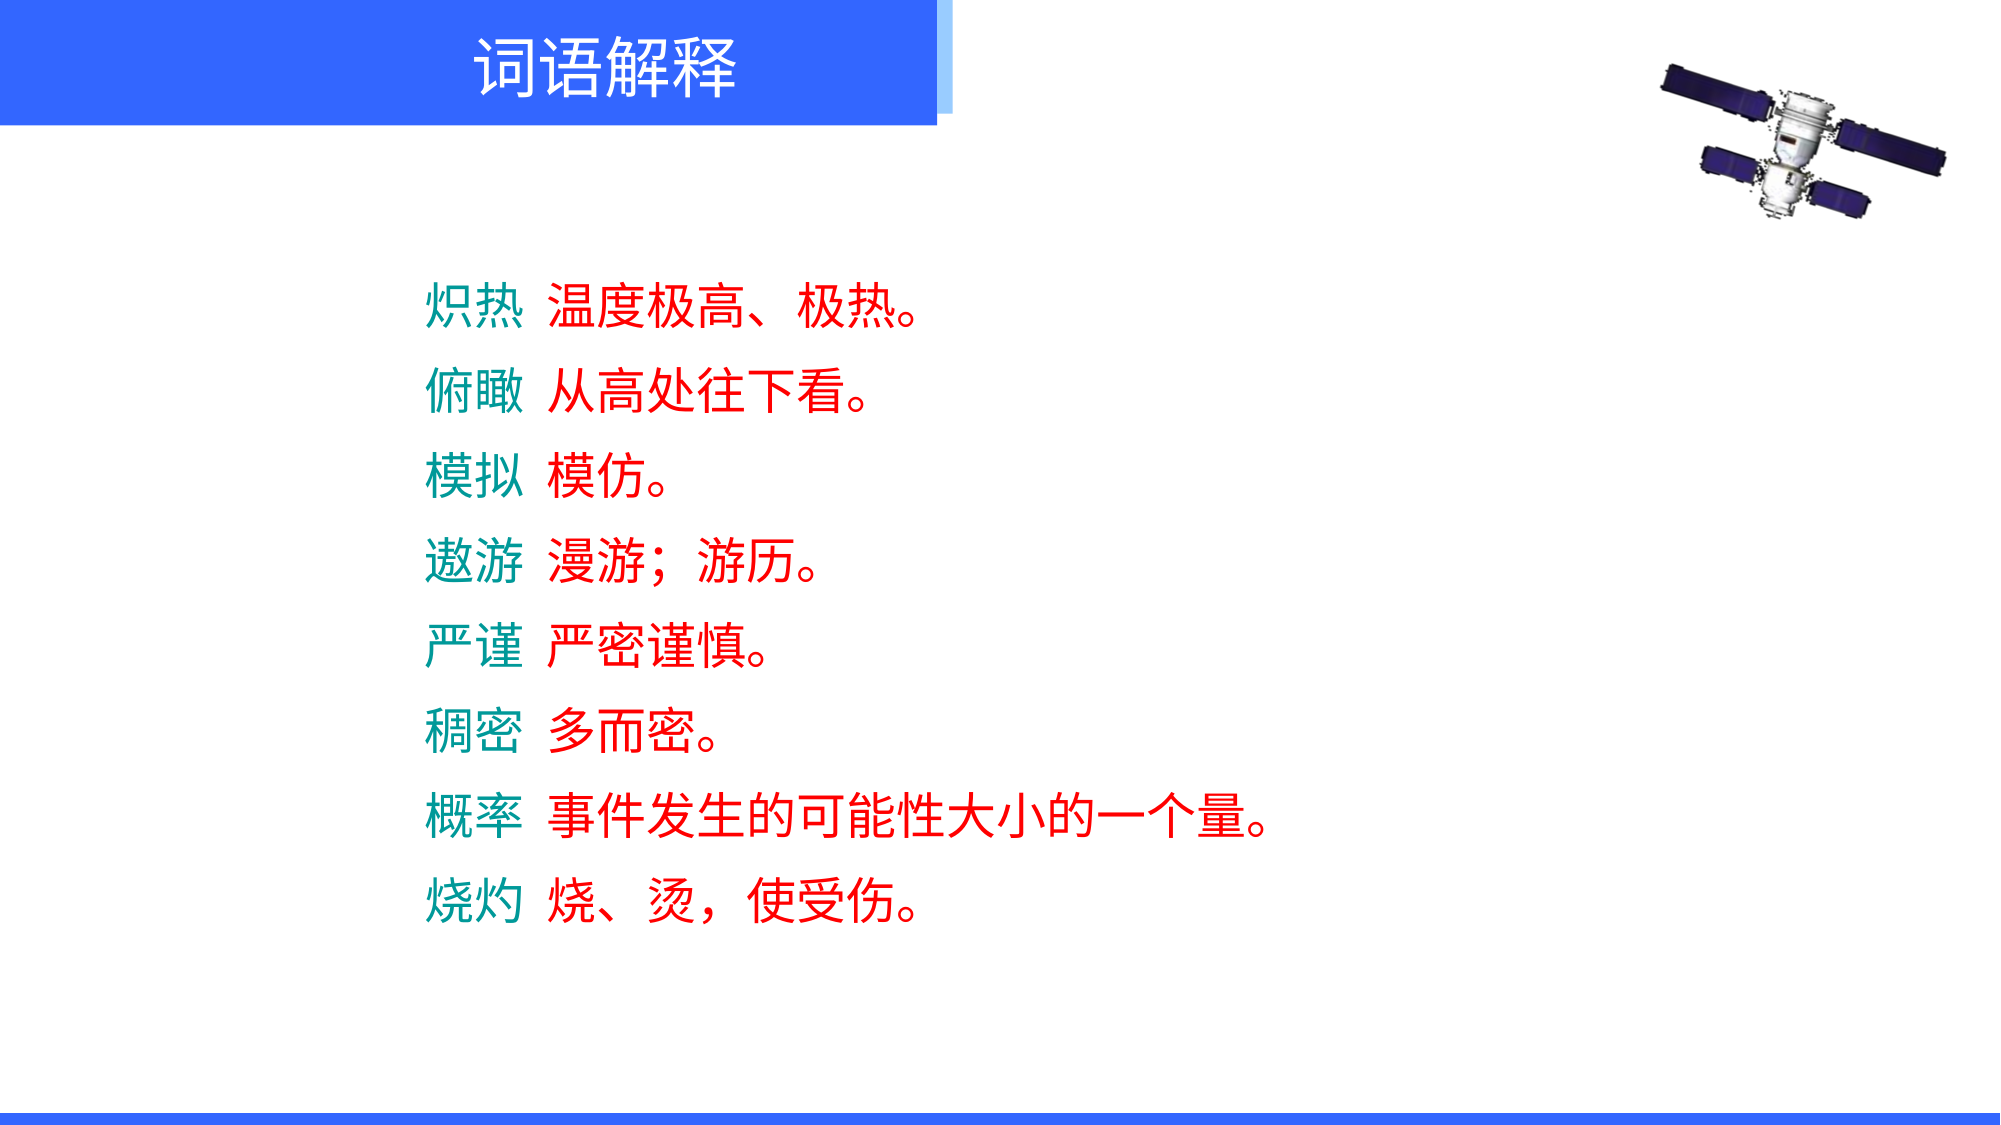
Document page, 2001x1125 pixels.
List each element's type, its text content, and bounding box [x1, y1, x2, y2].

text_box 词语解释 [456, 18, 754, 114]
picture [1609, 11, 1982, 298]
text_box 炽热 温度极高、极热。 俯瞰 从高处往下看。 模拟 模仿。 遨游 漫游；游历。 严谨 严密谨慎。 稠密 多而密。 概率 事件发生的可能性大小的一个量。 烧灼 烧、烫，使受伤。 [409, 267, 1496, 937]
